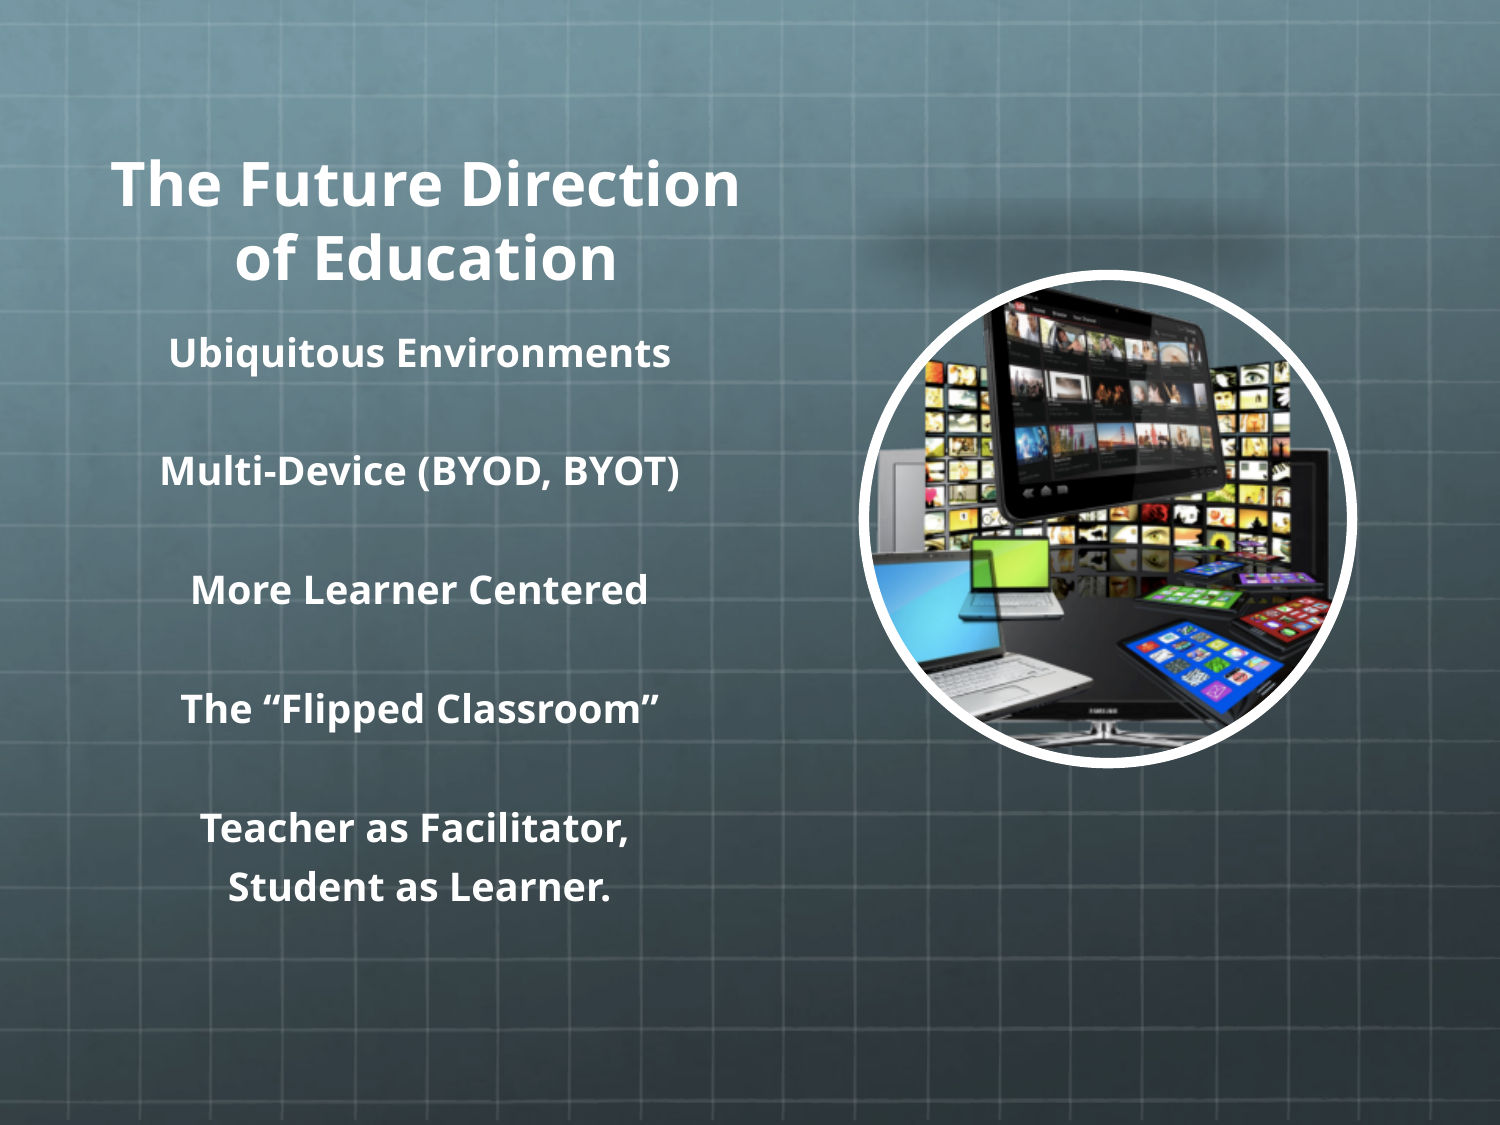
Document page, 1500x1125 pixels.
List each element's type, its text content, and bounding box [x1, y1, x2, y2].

picture [0, 0, 1500, 1125]
list Ubiquitous Environments Multi-Device (BYOD, BYOT) More Learner Centered The “Flipped Classroom” Teacher as Facilitator, Student as Learner. [127, 319, 713, 920]
title The Future Direction of Education [87, 75, 766, 300]
